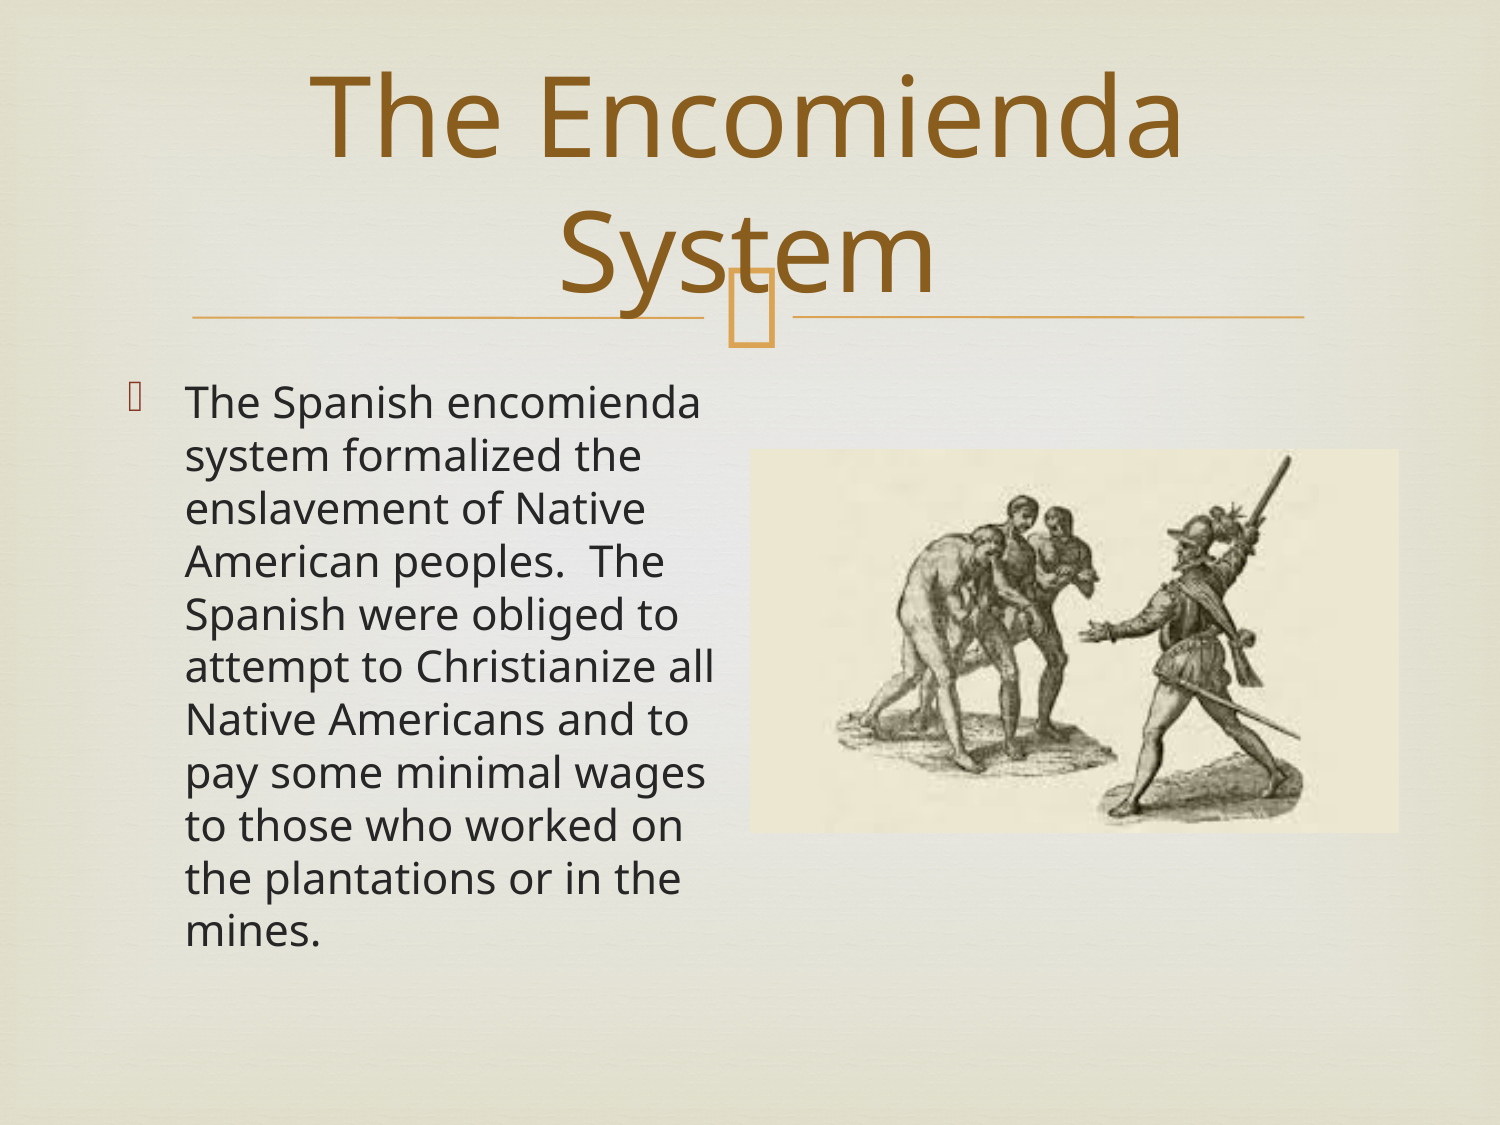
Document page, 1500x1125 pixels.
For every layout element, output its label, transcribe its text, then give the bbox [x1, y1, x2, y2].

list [749, 449, 1400, 833]
title The Encomienda System [112, 93, 1386, 267]
list The Spanish encomienda system formalized the enslavement of Native American peoples. The Spanish were obliged to attempt to Christianize all Native Americans and to pay some minimal wages to those who worked on the plantations or in the mines. [112, 367, 737, 1004]
